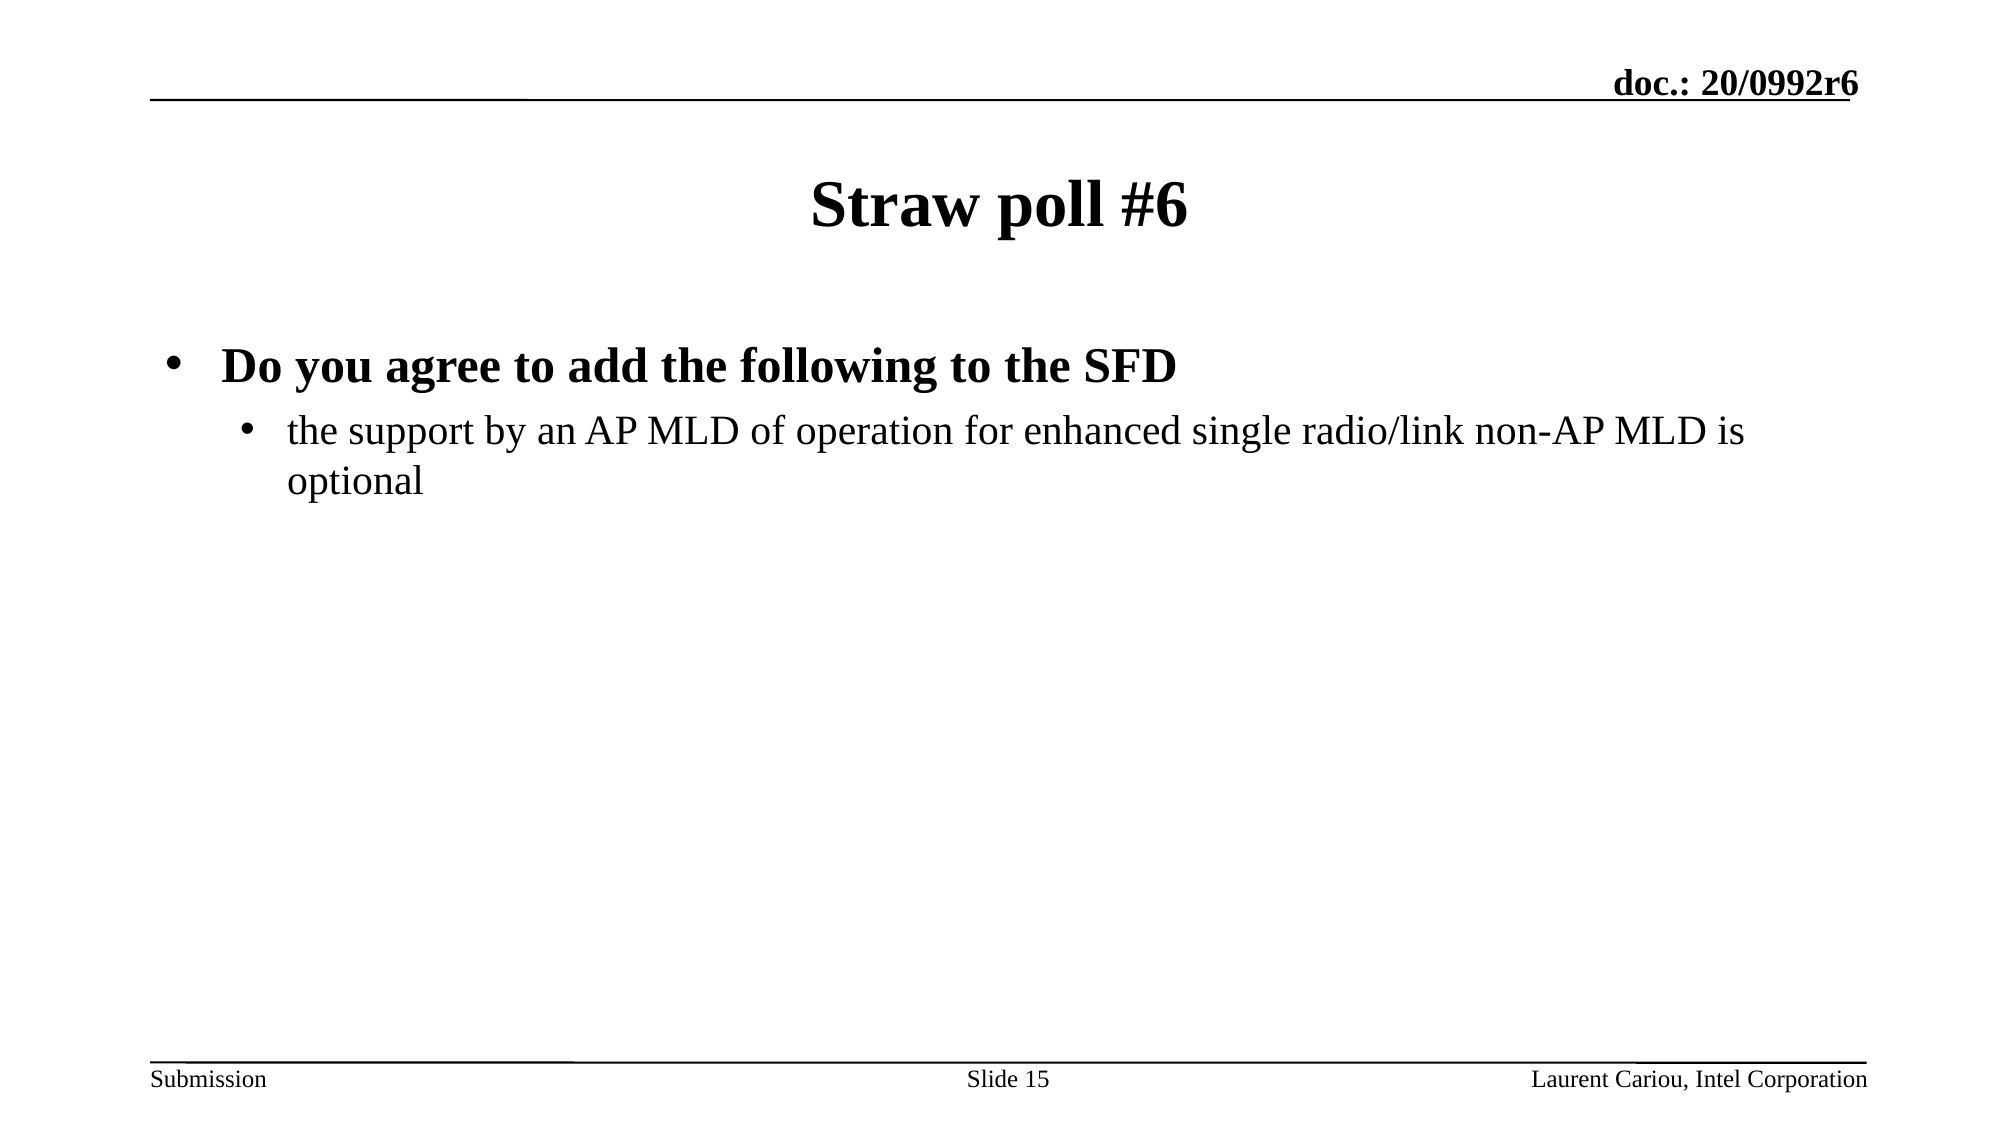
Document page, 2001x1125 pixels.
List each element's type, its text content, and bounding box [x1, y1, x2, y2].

title Straw poll #6 [149, 112, 1850, 288]
footer Laurent Cariou, Intel Corporation [1171, 1061, 1869, 1093]
list Do you agree to add the following to the SFD the support by an AP MLD of operation for enhanced single radio/link non-AP MLD is optional [149, 324, 1850, 1000]
slide_number Slide 15 [950, 1061, 1067, 1123]
